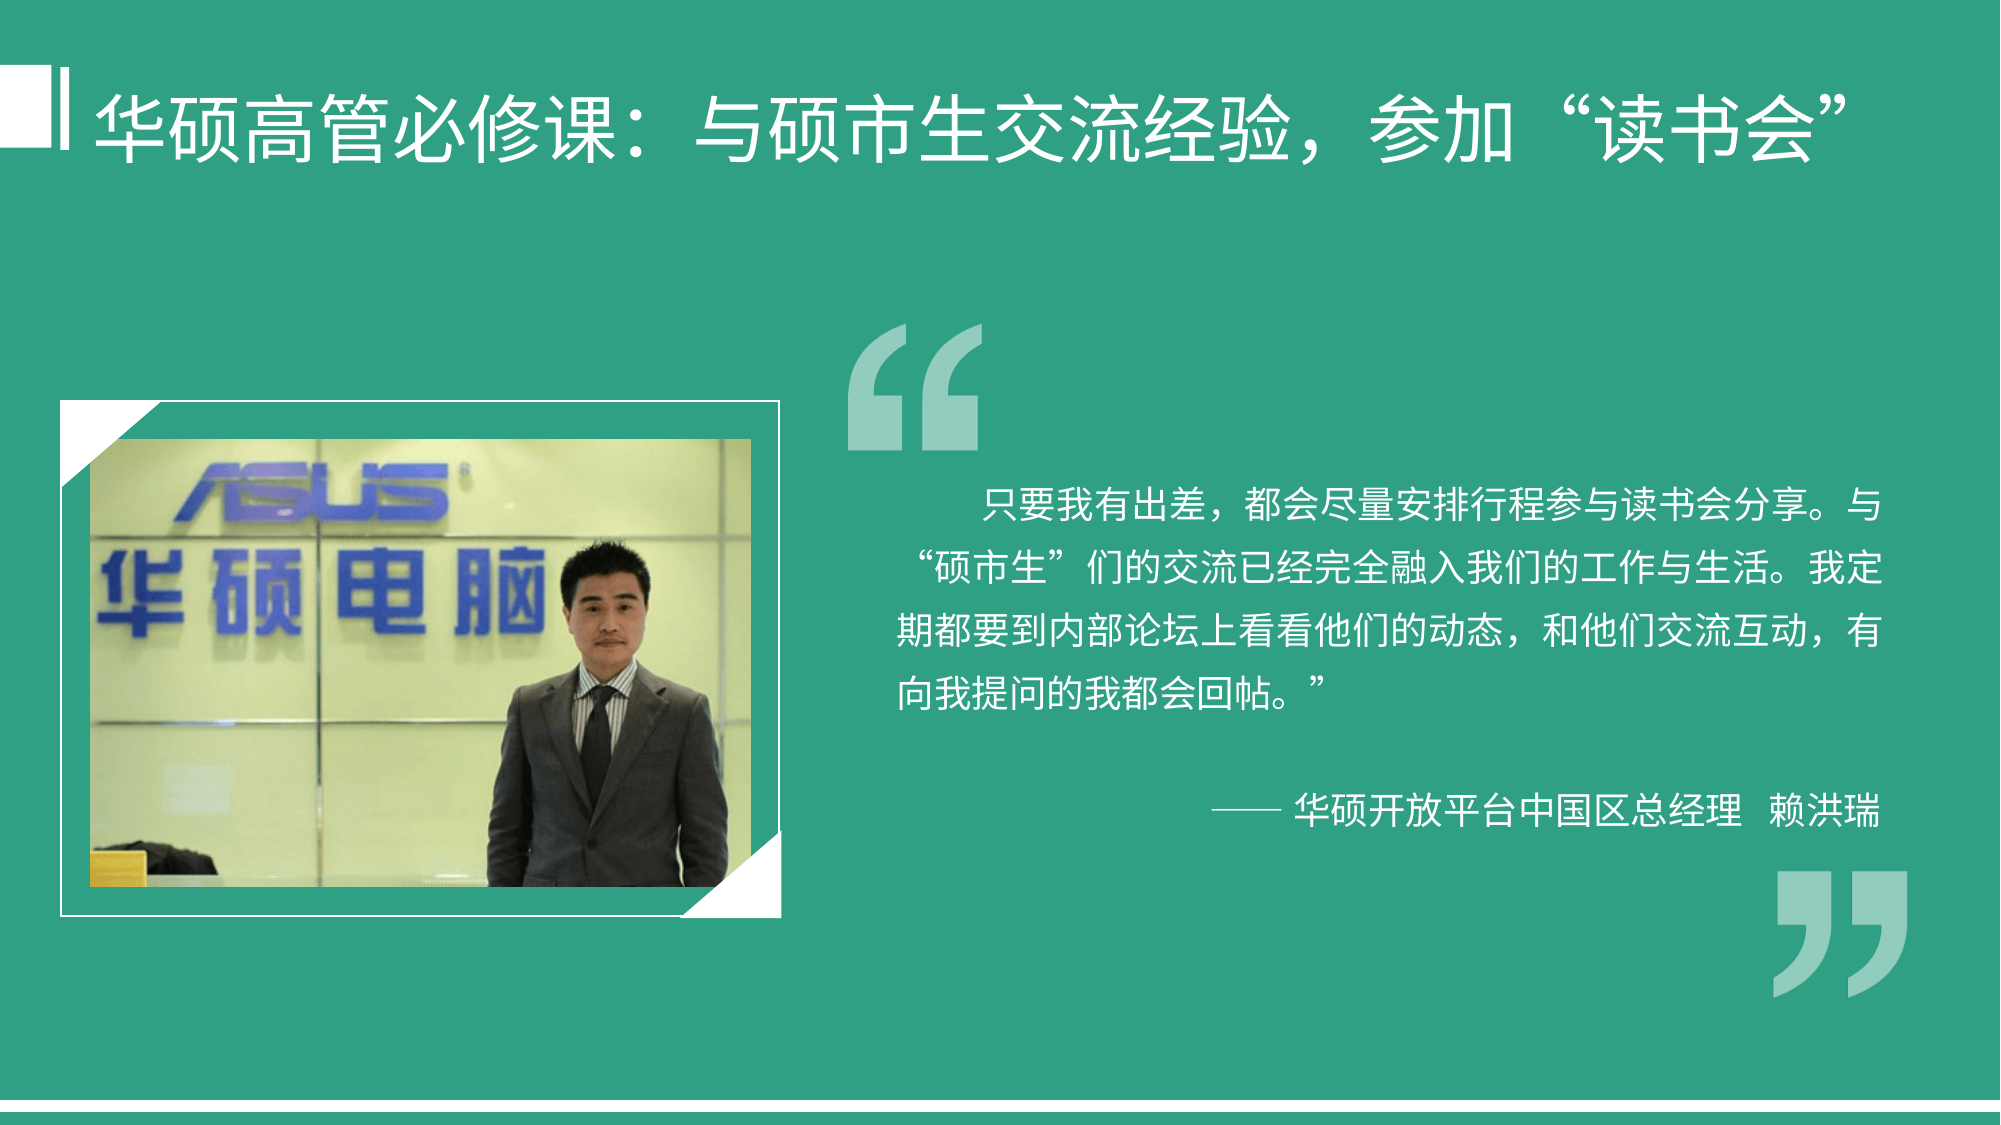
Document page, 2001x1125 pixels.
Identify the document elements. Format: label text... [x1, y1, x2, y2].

text_box 华硕高管必修课：与硕市生交流经验，参加“读书会” [77, 38, 1921, 119]
text_box ——华硕开放平台中国区总经理 赖洪瑞 [1136, 762, 1421, 840]
picture [1421, 226, 2001, 1125]
text_box [60, 400, 449, 917]
picture [90, 145, 1131, 1125]
text_box 只要我有出差，都会尽量安排行程参与读书会分享。与“硕市生”们的交流已经完全融入我们的工作与生活。我定期都要到内部论坛上看看他们的动态，和他们交流互动，有向我提问的我都会回帖。” [1131, 455, 1421, 723]
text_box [0, 64, 70, 150]
